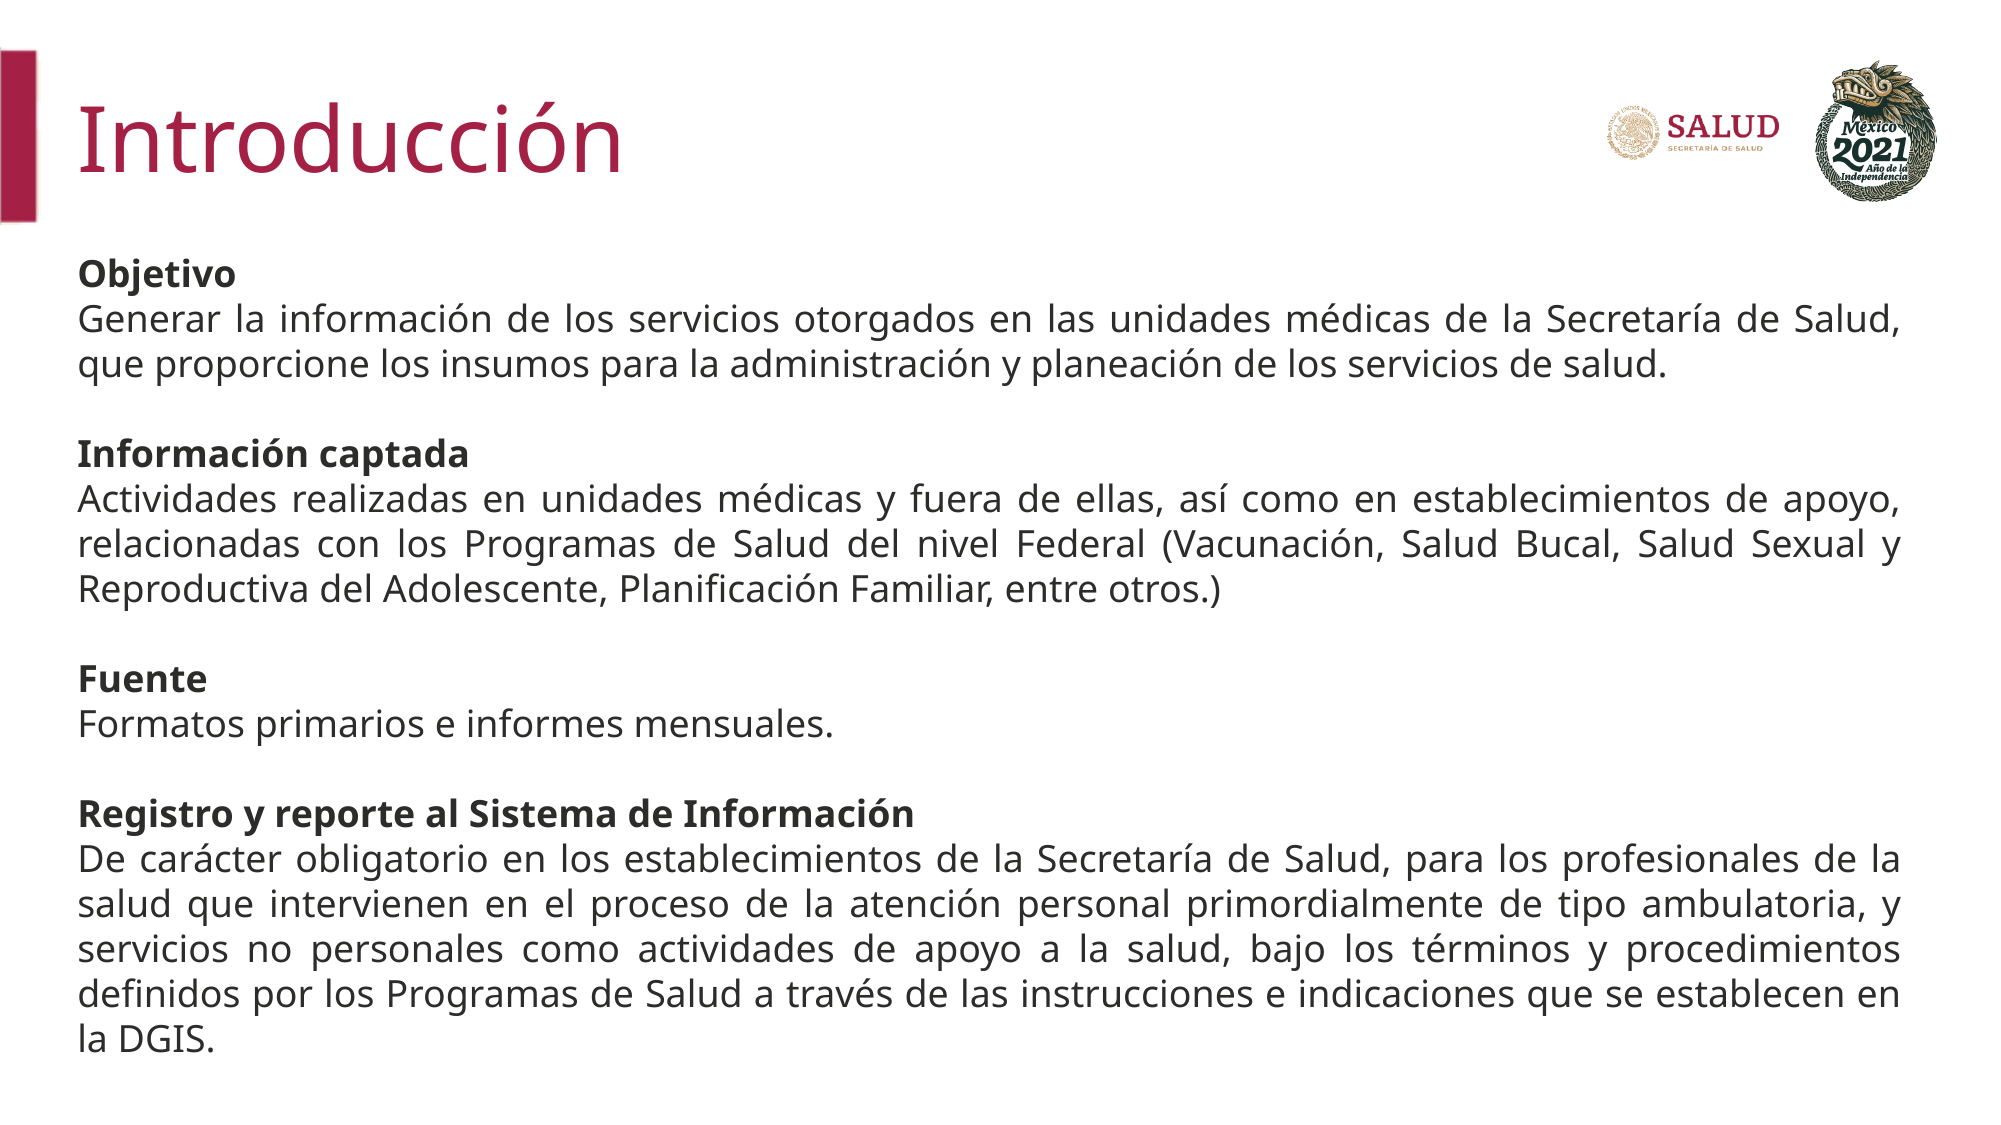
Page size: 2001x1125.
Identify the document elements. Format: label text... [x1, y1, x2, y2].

text_box Objetivo Generar la información de los servicios otorgados en las unidades médicas de la Secretaría de Salud, que proporcione los insumos para la administración y planeación de los servicios de salud. Información captada Actividades realizadas en unidades médicas y fuera de ellas, así como en establecimientos de apoyo, relacionadas con los Programas de Salud del nivel Federal (Vacunación, Salud Bucal, Salud Sexual y Reproductiva del Adolescente, Planificación Familiar, entre otros.) Fuente Formatos primarios e informes mensuales. Registro y reporte al Sistema de Información De carácter obligatorio en los establecimientos de la Secretaría de Salud, para los profesionales de la salud que intervienen en el proceso de la atención personal primordialmente de tipo ambulatoria, y servicios no personales como actividades de apoyo a la salud, bajo los términos y procedimientos definidos por los Programas de Salud a través de las instrucciones e indicaciones que se establecen en la DGIS. [62, 243, 1918, 1068]
picture [0, 47, 41, 225]
text_box Introducción [62, 33, 1937, 252]
